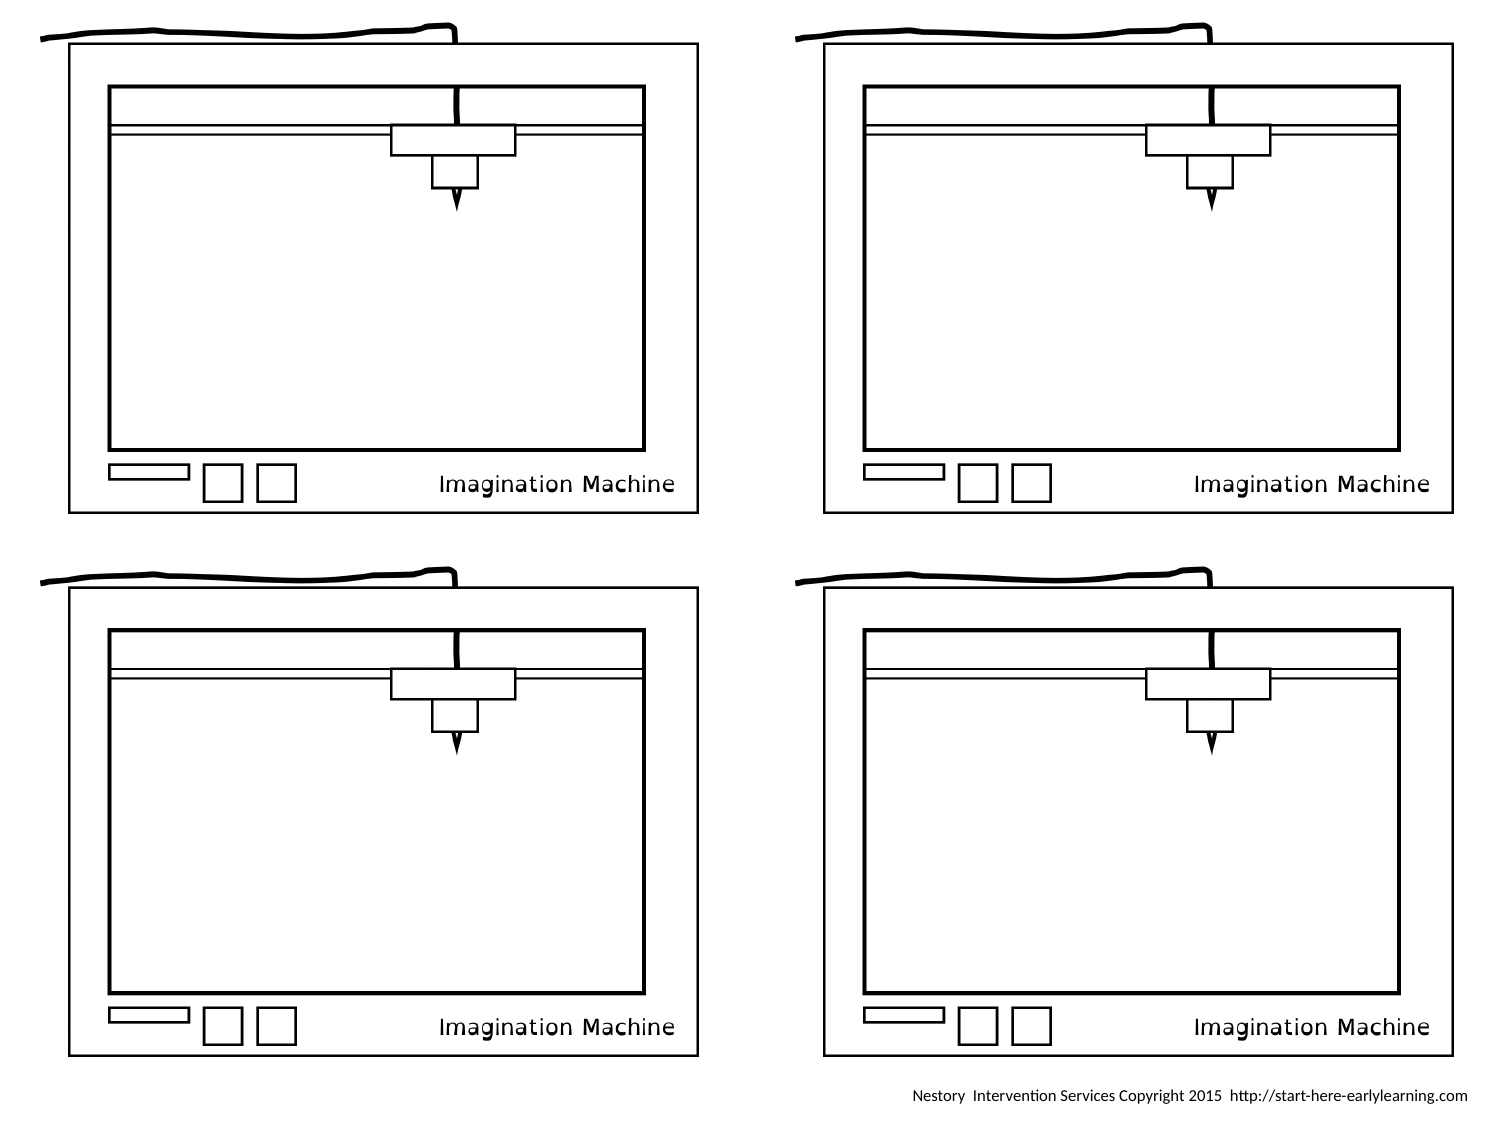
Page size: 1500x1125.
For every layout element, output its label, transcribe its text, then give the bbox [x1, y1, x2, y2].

picture [40, 22, 699, 514]
picture [40, 566, 699, 1057]
text_box Nestory Intervention Services Copyright 2015 http://start-here-earlylearning.com [897, 1077, 1485, 1113]
picture [795, 22, 1454, 514]
picture [795, 566, 1454, 1057]
